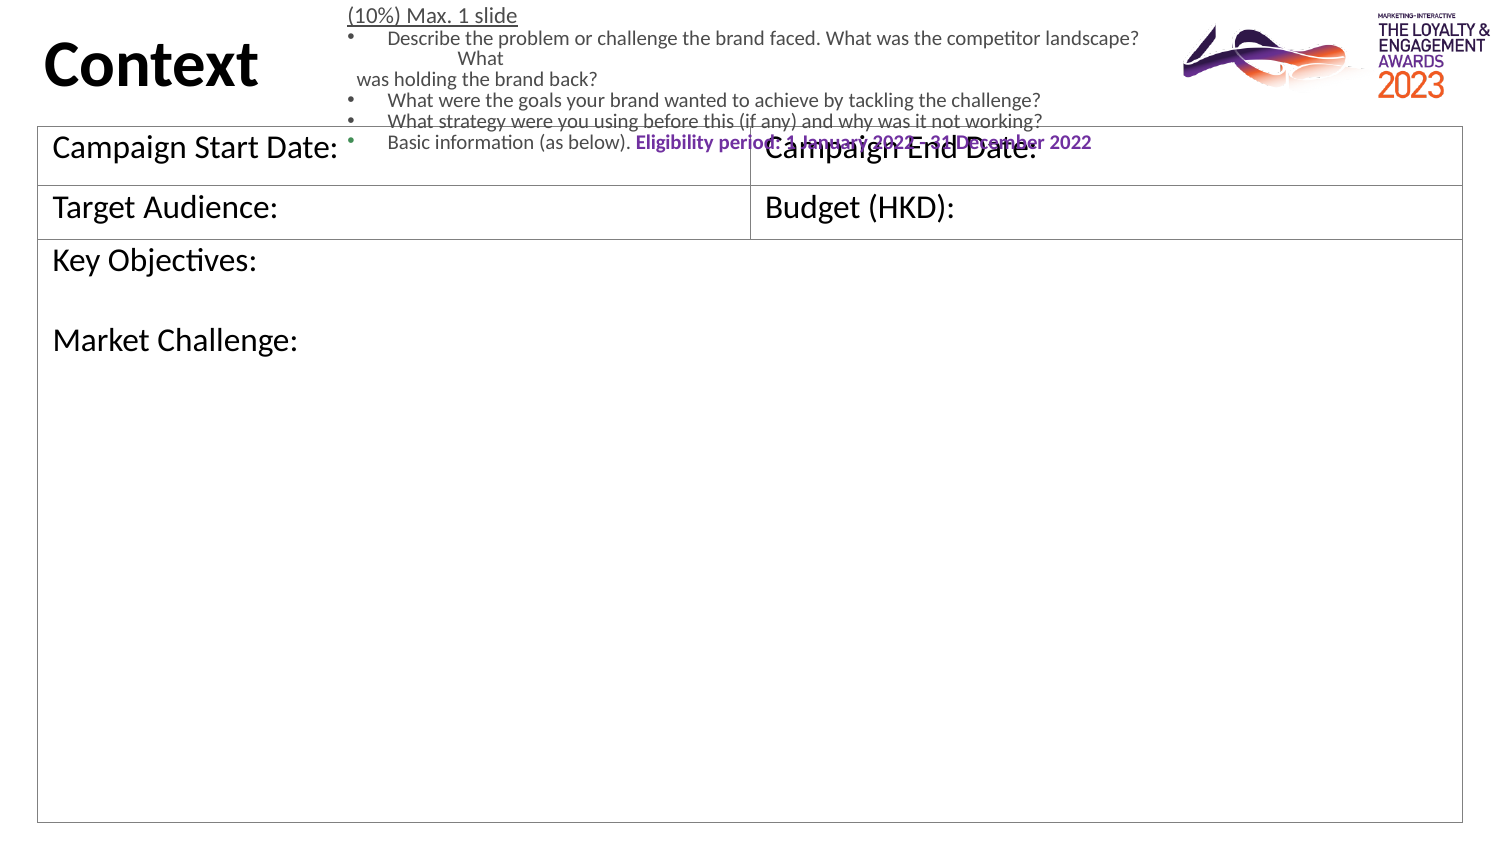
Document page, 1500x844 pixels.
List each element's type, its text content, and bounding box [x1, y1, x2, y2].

table_cell Budget (HKD): [751, 186, 1462, 239]
picture [1187, 0, 1500, 124]
text_box Context [1187, 15, 1270, 103]
table_cell Key Objectives: Market Challenge: [38, 240, 1462, 822]
table_cell Target Audience: [38, 186, 750, 239]
table_header Campaign Start Date: [38, 127, 750, 185]
table_header Campaign End Date: [751, 127, 1462, 185]
text_box (10%) Max. 1 slide Describe the problem or challenge the brand faced. What was the competitor landscape? What was holding the brand back? What were the goals your brand wanted to achieve by tackling the challenge? What strategy were you using before this (if any) and why was it not working? Basic information (as below). Eligibility period: 1 January 2022 - 31 December 2022 [332, 0, 1187, 161]
text_box Context [29, 15, 332, 103]
